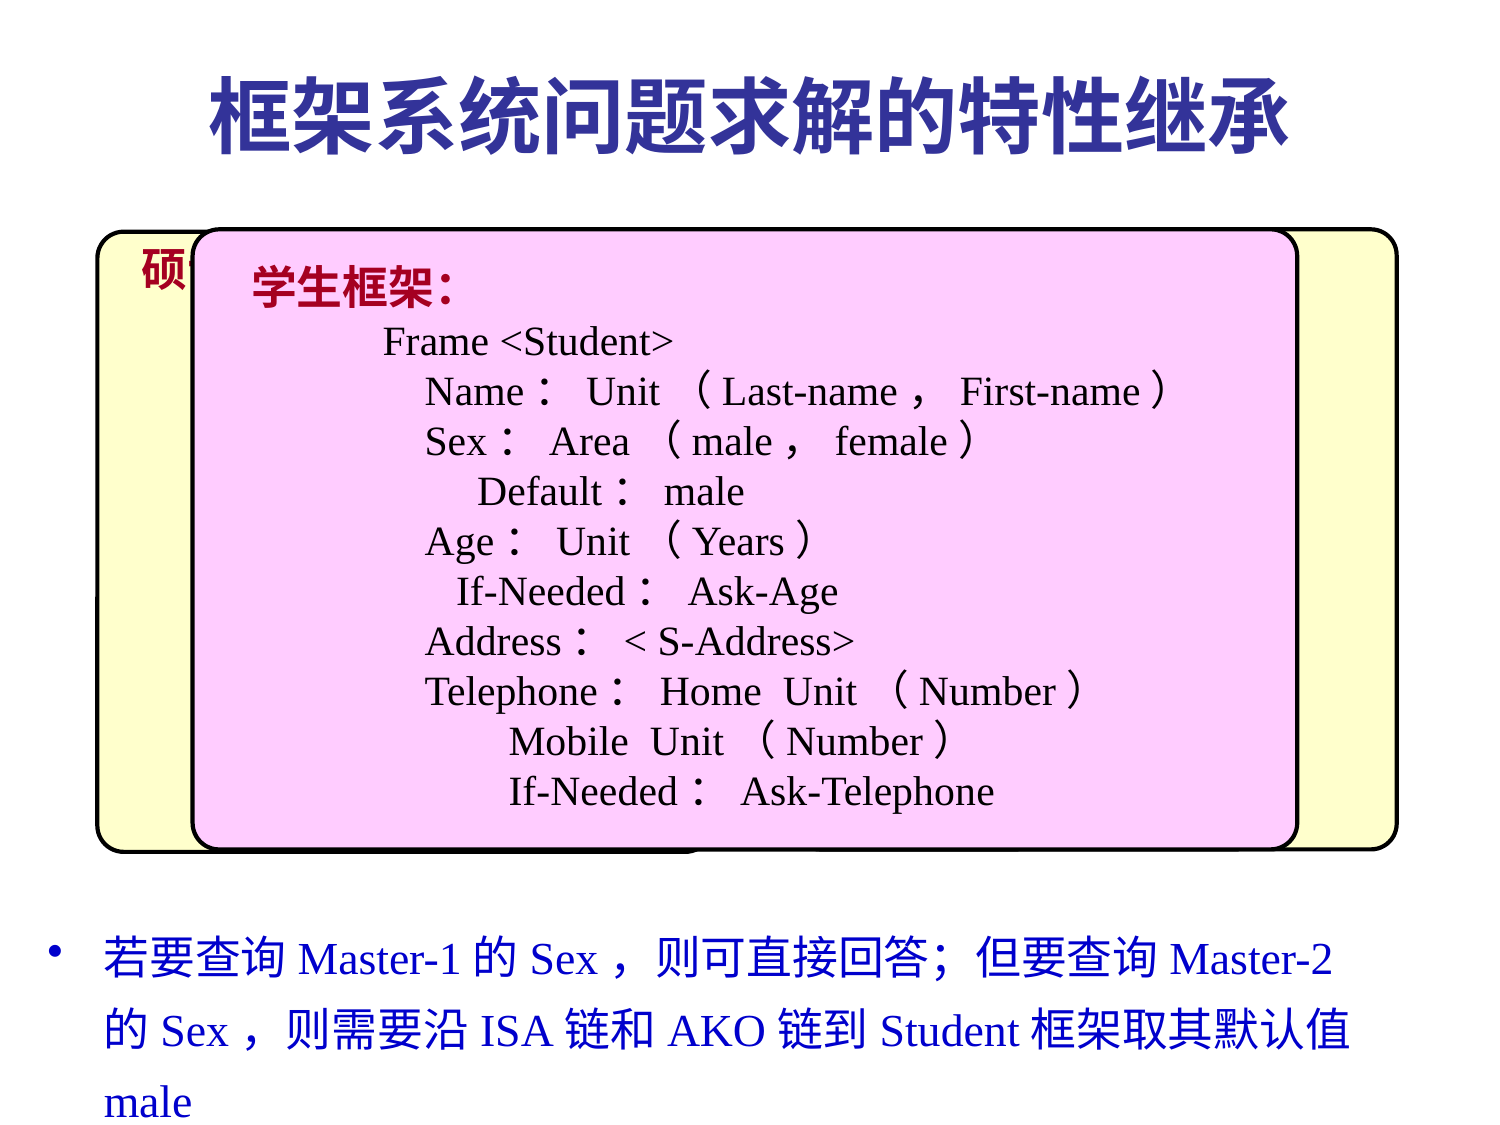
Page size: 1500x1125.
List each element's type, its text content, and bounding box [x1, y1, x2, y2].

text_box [192, 229, 1312, 850]
text_box 框架系统问题求解的特性继承 [74, 30, 1425, 197]
list 若要查询Master-1的Sex，则可直接回答；但要查询Master-2的Sex，则需要沿ISA链和AKO链到Student框架取其默认值male [32, 905, 1397, 1089]
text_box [1313, 229, 1397, 850]
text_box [97, 231, 188, 853]
